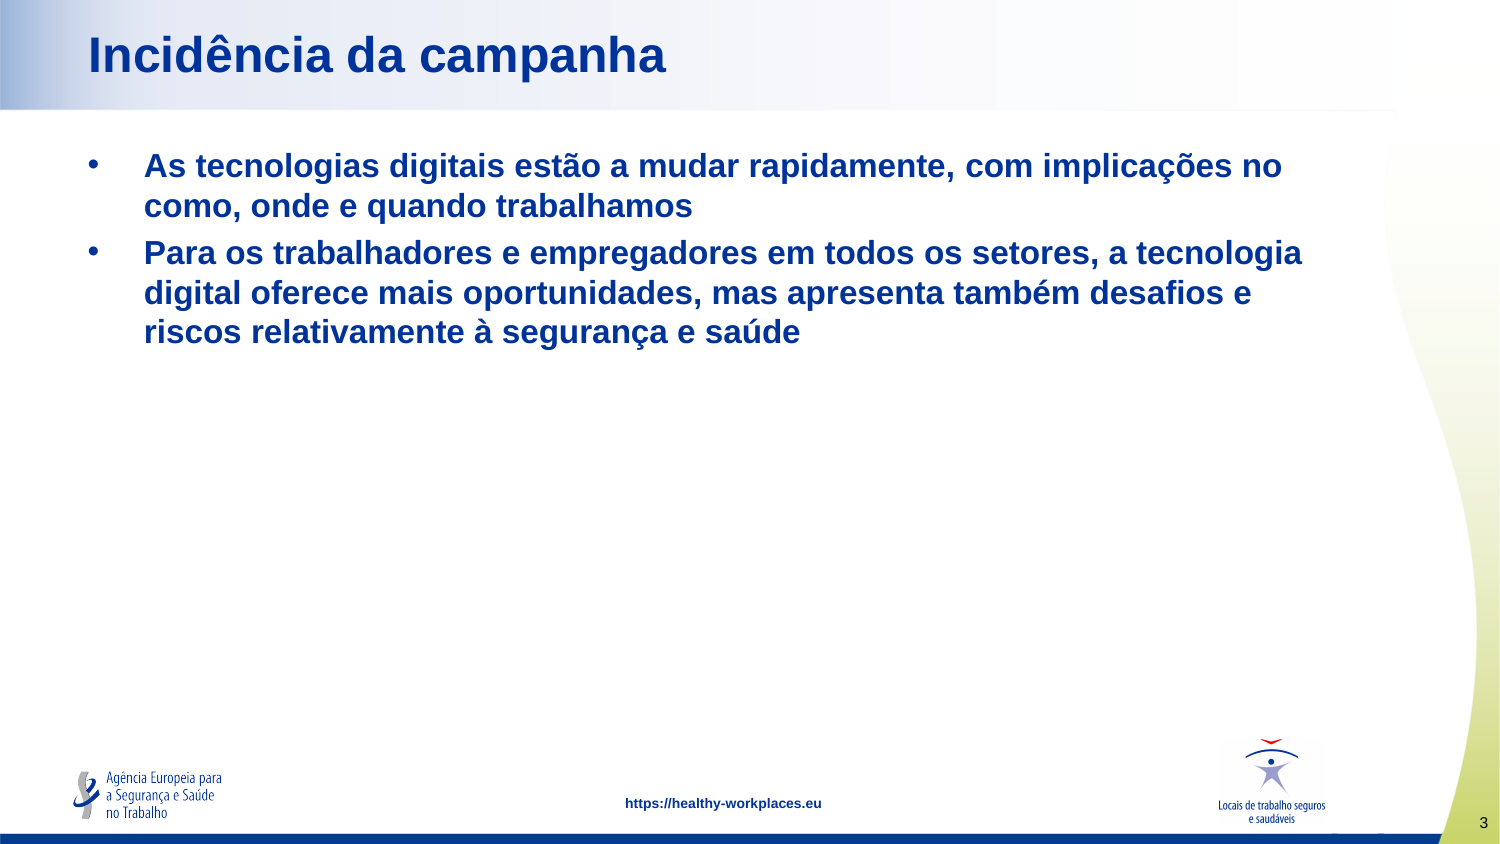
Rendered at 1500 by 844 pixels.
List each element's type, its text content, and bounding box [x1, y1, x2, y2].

text_box As tecnologias digitais estão a mudar rapidamente, com implicações no como, onde e quando trabalhamos Para os trabalhadores e empregadores em todos os setores, a tecnologia digital oferece mais oportunidades, mas apresenta também desafios e riscos relativamente à segurança e saúde [72, 136, 1337, 359]
picture [0, 0, 1500, 844]
title Incidência da campanha [73, 0, 1314, 131]
